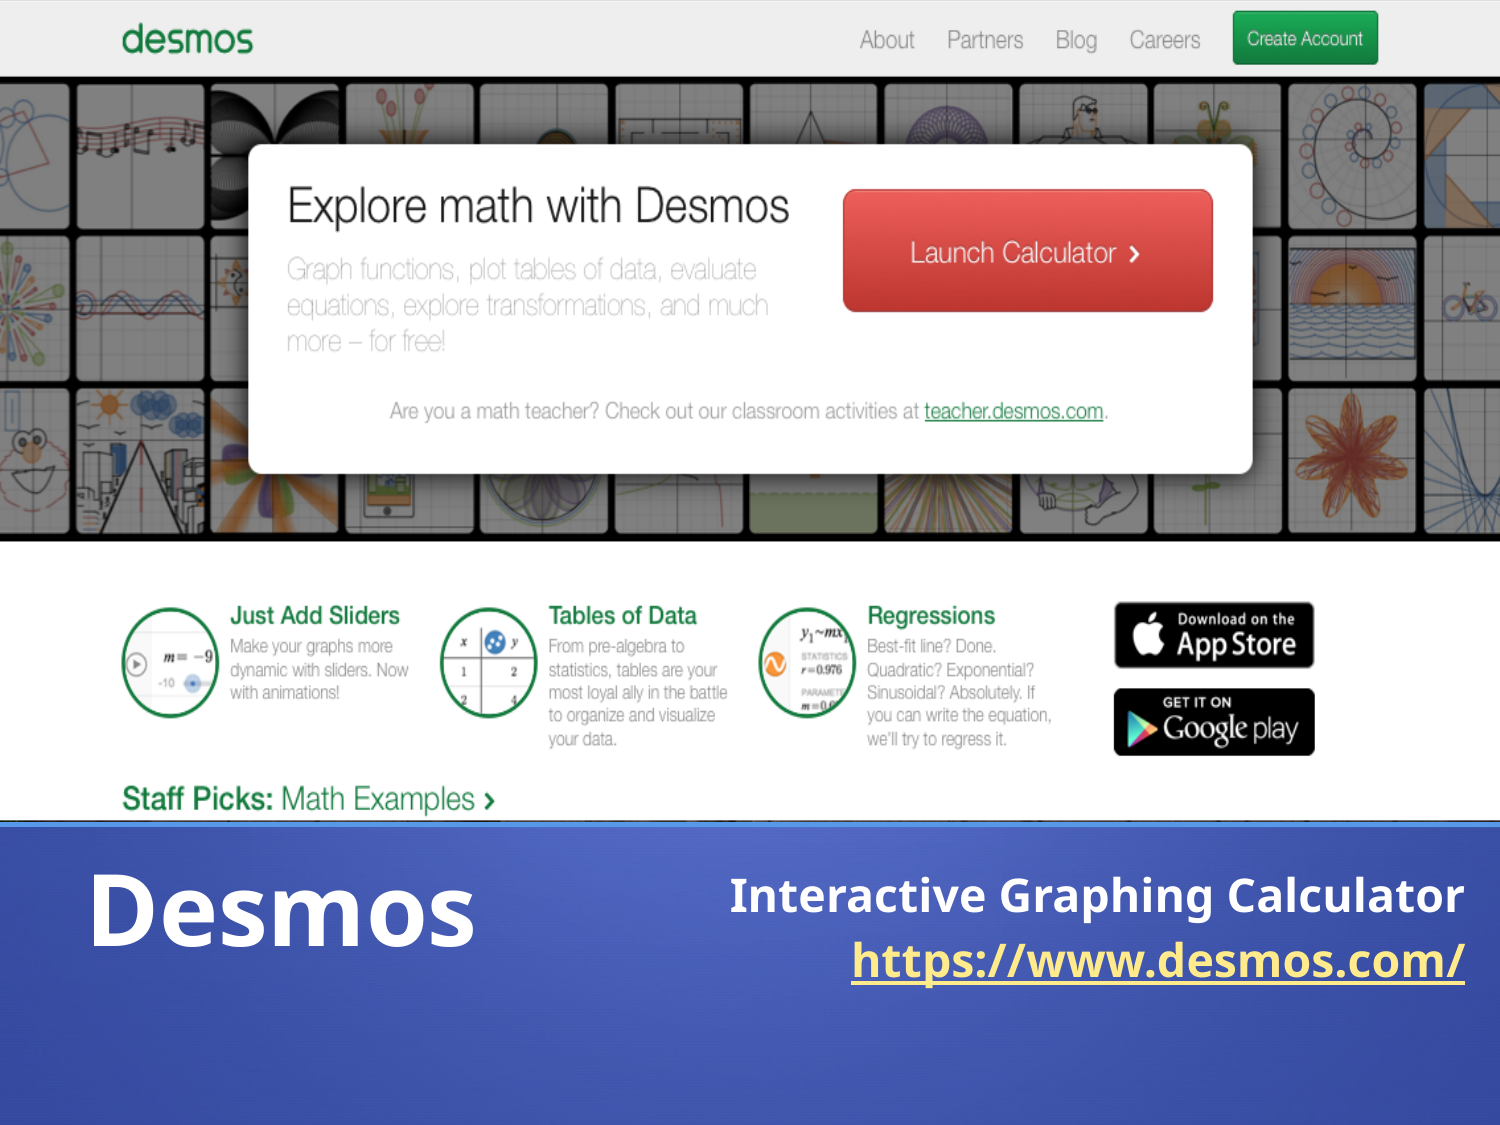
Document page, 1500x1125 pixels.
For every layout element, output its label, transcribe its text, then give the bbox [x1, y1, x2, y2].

title Desmos [0, 840, 493, 1034]
subtitle Interactive Graphing Calculator https://www.desmos.com/ [675, 858, 1481, 1005]
picture [0, 0, 1500, 823]
